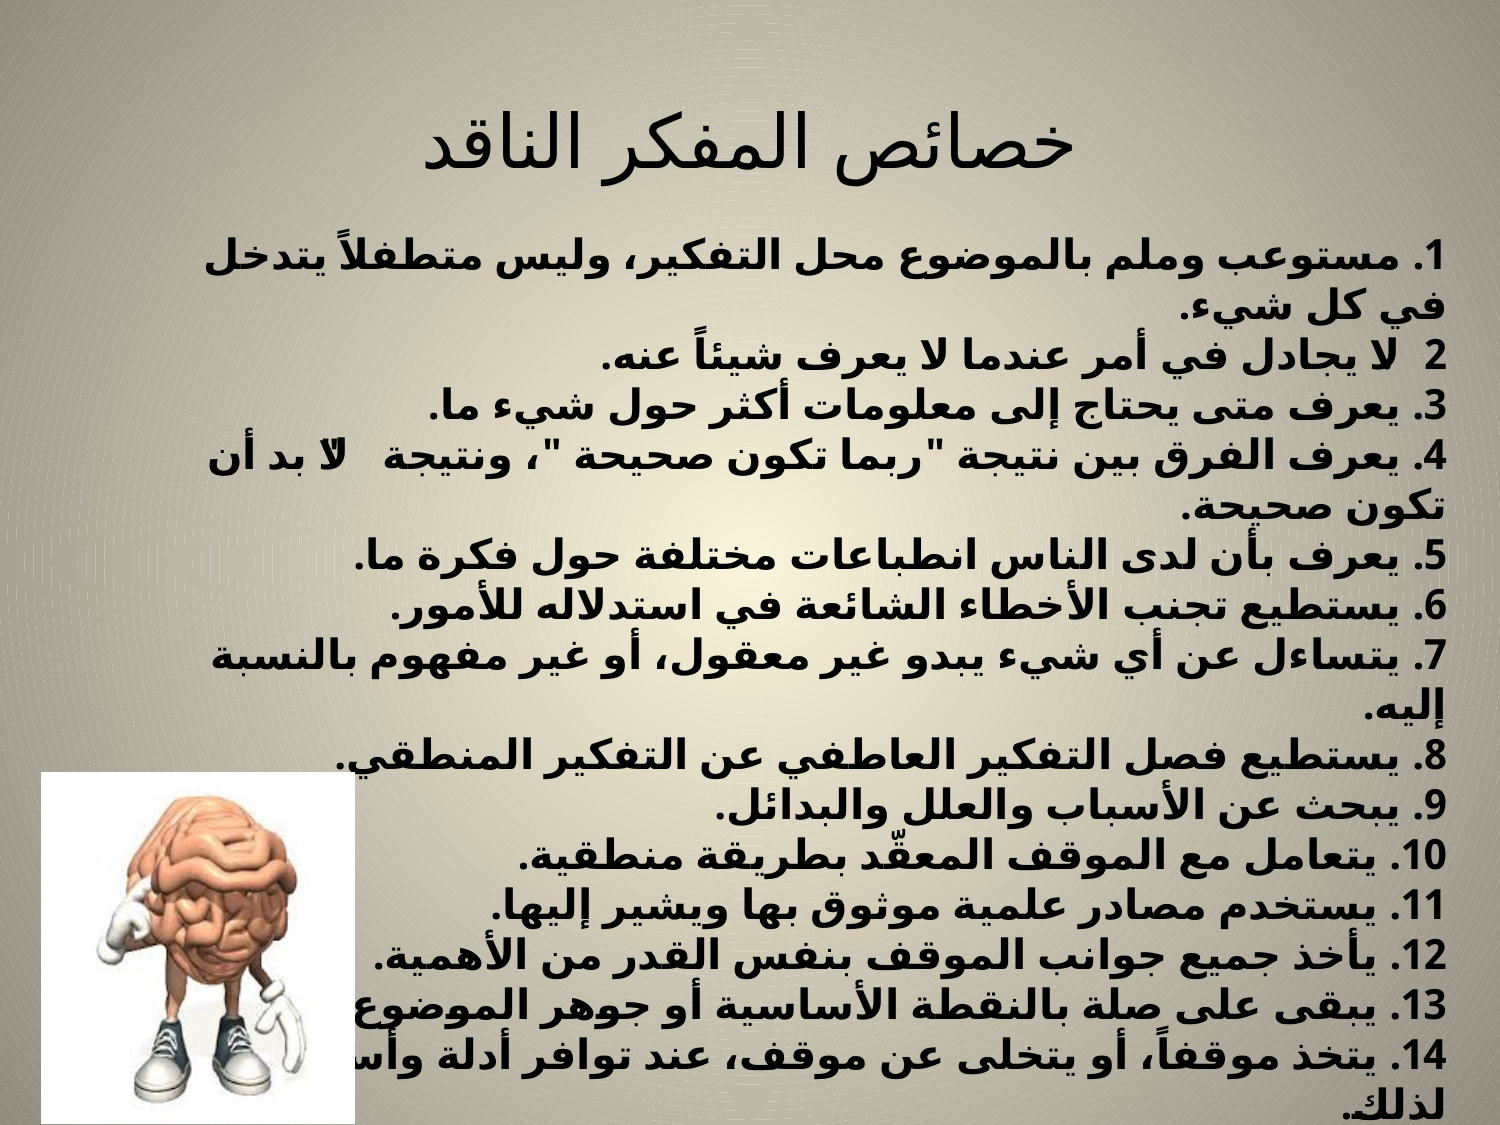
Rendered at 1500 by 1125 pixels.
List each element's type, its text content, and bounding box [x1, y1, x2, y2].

title خصائص المفكر الناقد [75, 45, 1425, 233]
picture [41, 772, 355, 1125]
list 1. مستوعب وملم بالموضوع محل التفكير، وليس متطفلاً يتدخل في كل شيء. 2. لا يجادل في أمر عندما لا يعرف شيئاً عنه. 3. يعرف متى يحتاج إلى معلومات أكثر حول شيء ما. 4. يعرف الفرق بين نتيجة "ربما تكون صحيحة "، ونتيجة "لا بد أن تكون صحيحة. 5. يعرف بأن لدى الناس انطباعات مختلفة حول فكرة ما. 6. يستطيع تجنب الأخطاء الشائعة في استدلاله للأمور. 7. يتساءل عن أي شيء يبدو غير معقول، أو غير مفهوم بالنسبة إليه. 8. يستطيع فصل التفكير العاطفي عن التفكير المنطقي. 9. يبحث عن الأسباب والعلل والبدائل. 10. يتعامل مع الموقف المعقّد بطريقة منطقية. 11. يستخدم مصادر علمية موثوق بها ويشير إليها. 12. يأخذ جميع جوانب الموقف بنفس القدر من الأهمية. 13. يبقى على صلة بالنقطة الأساسية أو جوهر الموضوع. 14. يتخذ موقفاً، أو يتخلى عن موقف، عند توافر أدلة وأسباب كافية لذلك. [112, 219, 1463, 963]
